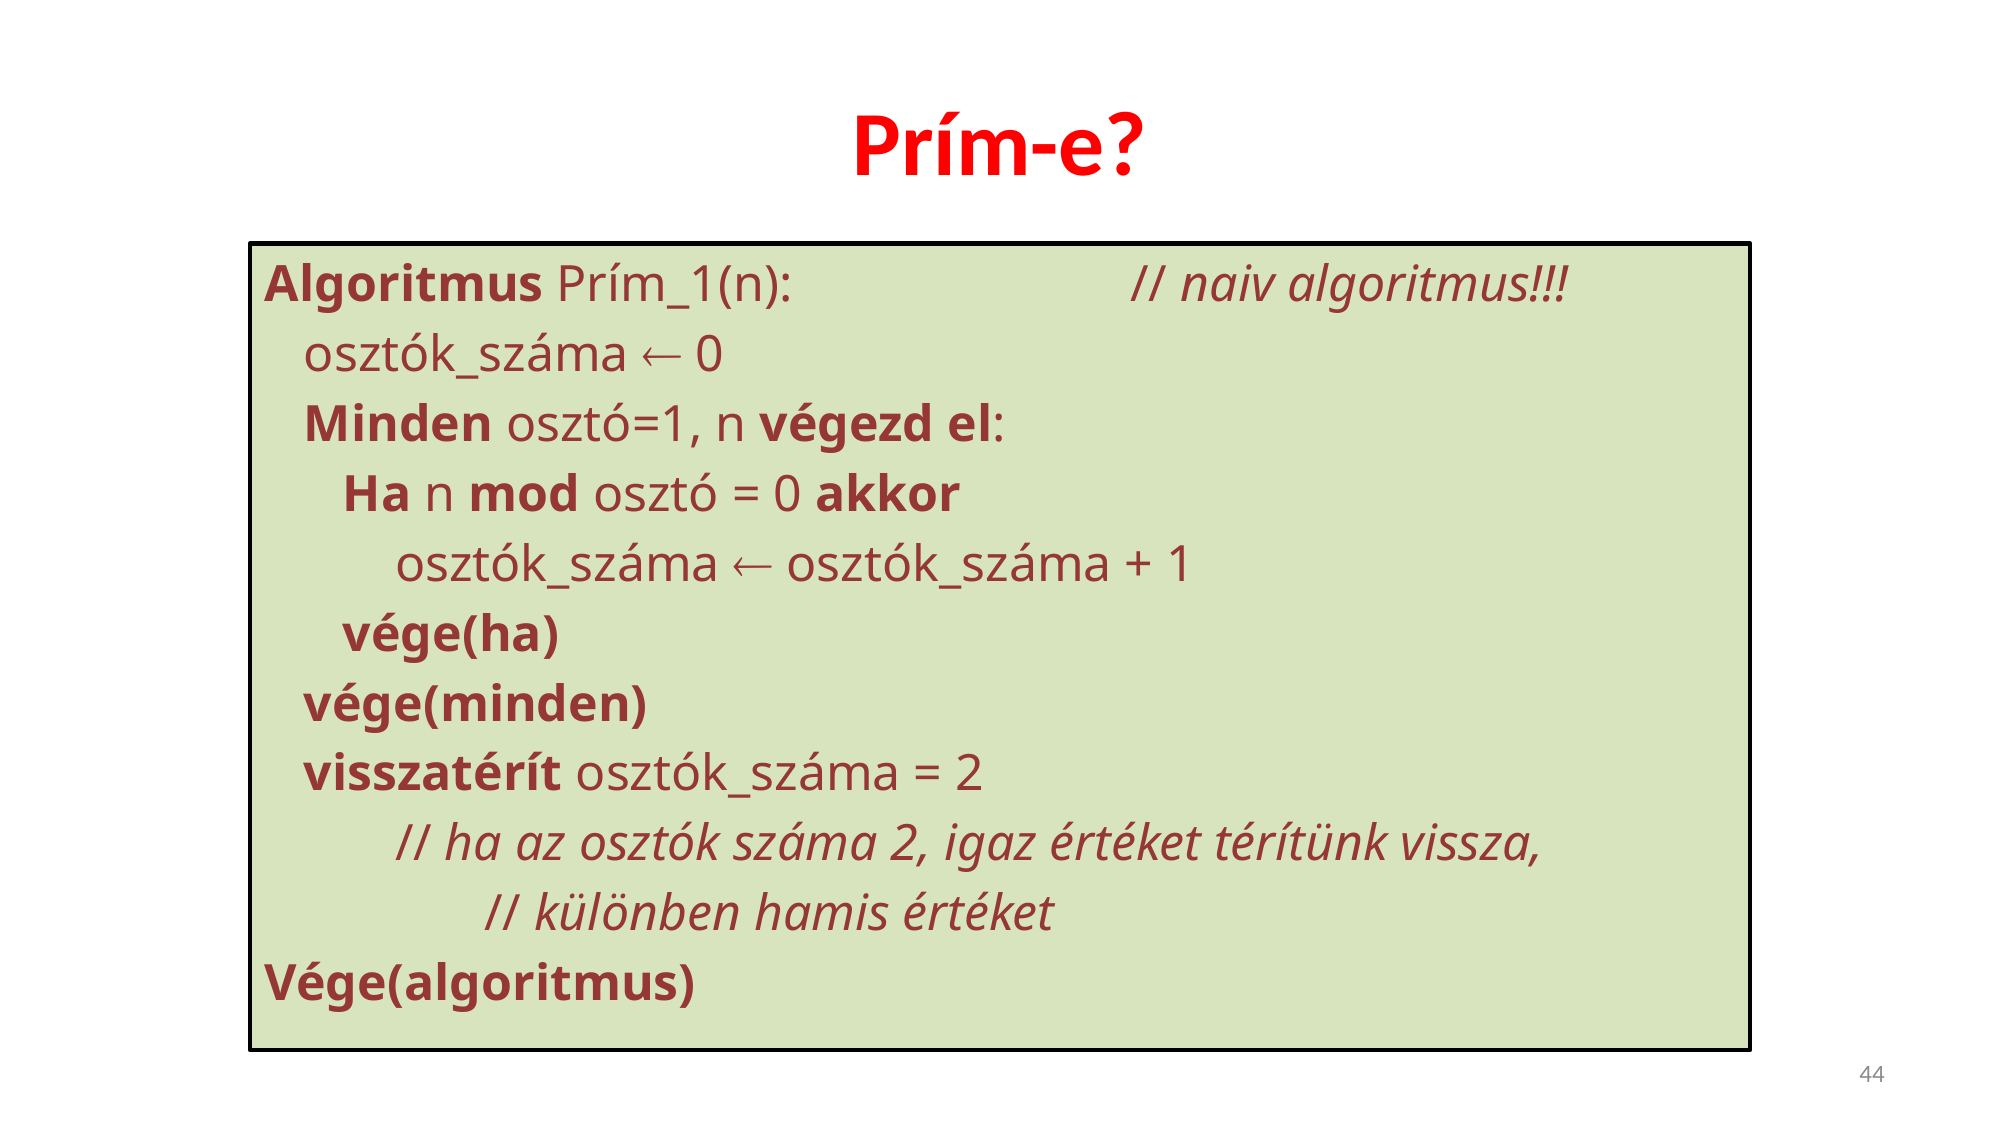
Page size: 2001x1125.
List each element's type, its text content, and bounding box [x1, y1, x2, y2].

title Prím-e? [99, 45, 1900, 233]
list Algoritmus Prím_1(n): // naiv algoritmus!!! osztók_száma  0 Minden osztó=1, n végezd el: Ha n mod osztó = 0 akkor osztók_száma  osztók_száma + 1 vége(ha) vége(minden) visszatérít osztók_száma = 2 // ha az osztók száma 2, igaz értéket térítünk vissza, // különben hamis értéket Vége(algoritmus) [249, 243, 1750, 1050]
slide_number 44 [1433, 1042, 1900, 1103]
